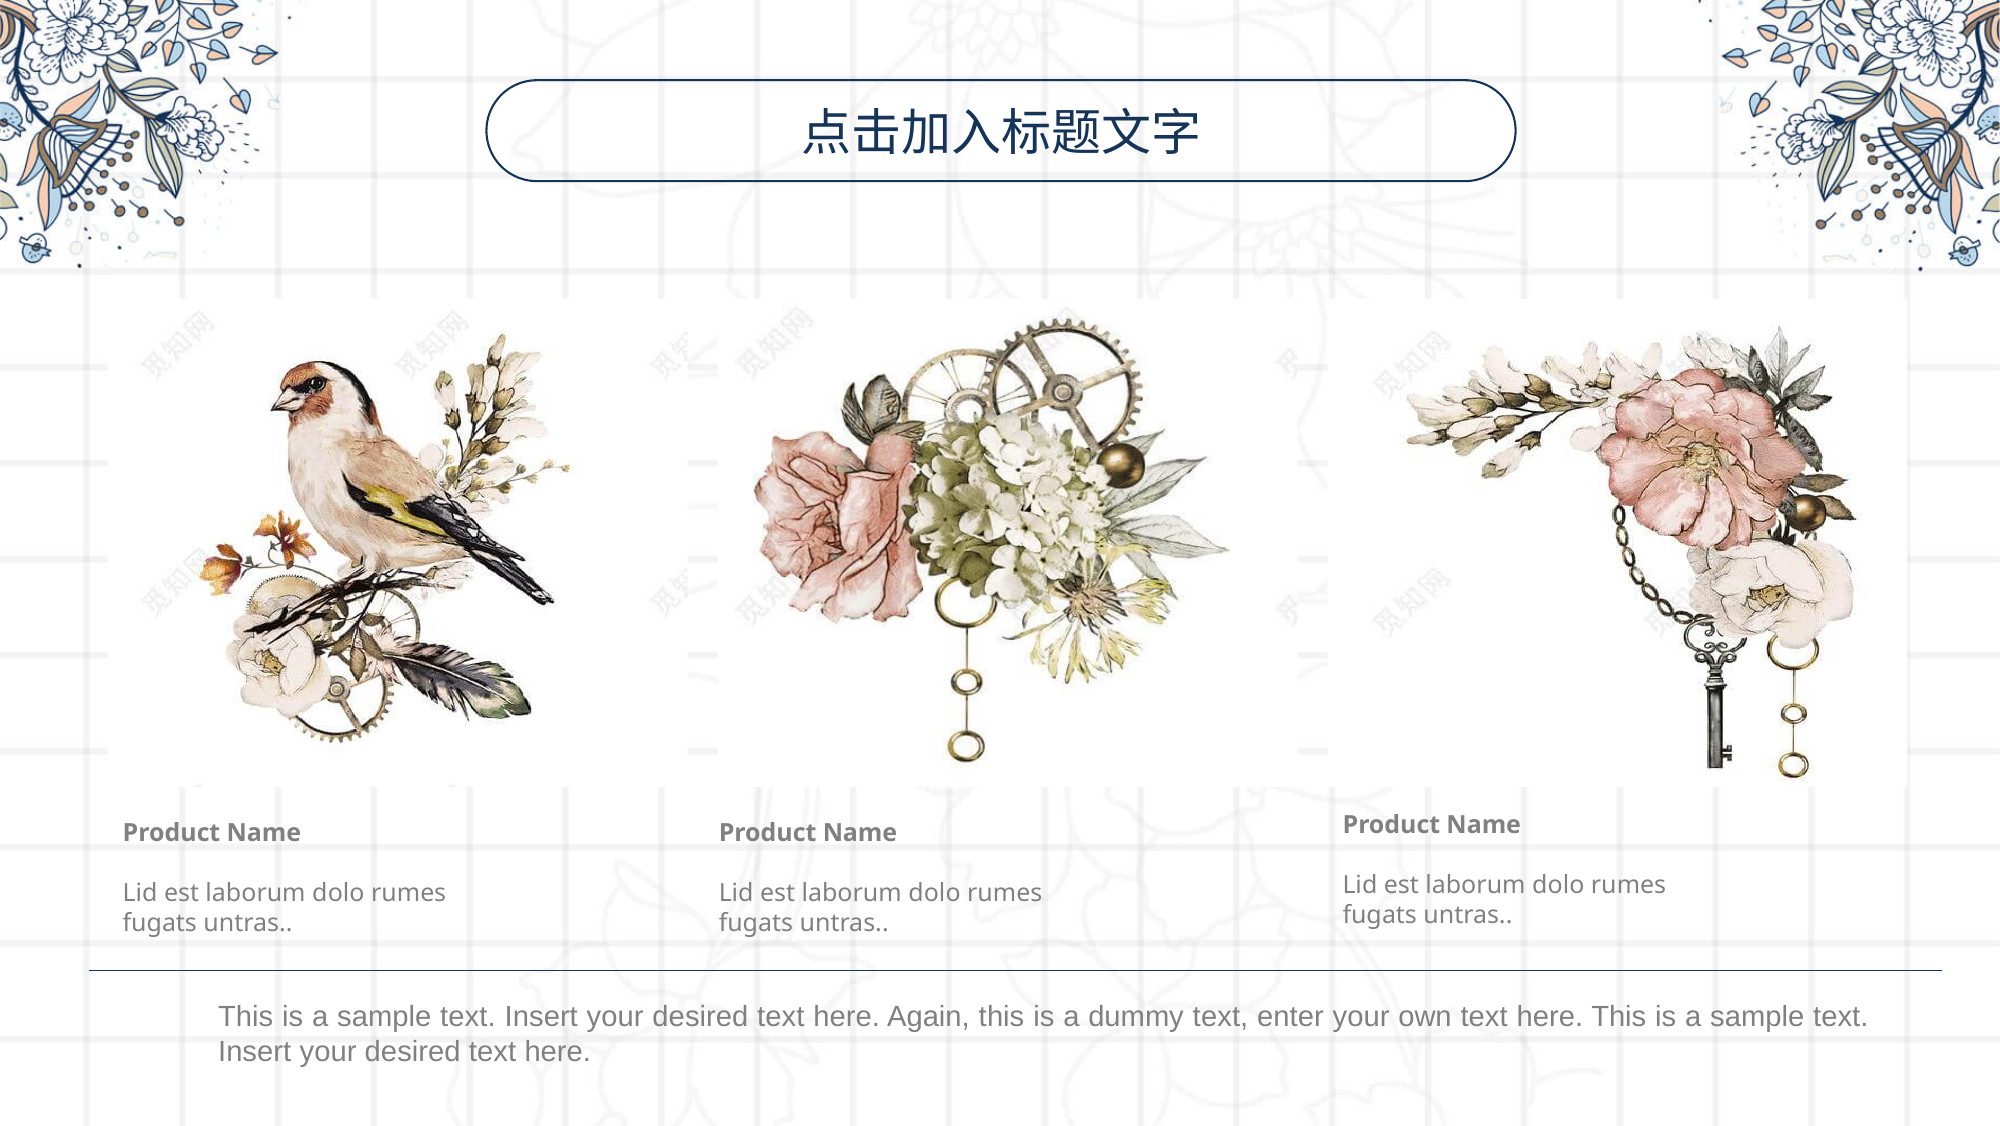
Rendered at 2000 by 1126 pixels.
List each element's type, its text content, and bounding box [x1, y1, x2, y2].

text_box Product Name Lid est laborum dolo rumes fugats untras.. [703, 808, 1077, 944]
text_box Product Name Lid est laborum dolo rumes fugats untras.. [108, 808, 481, 944]
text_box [428, 79, 1574, 182]
text_box This is a sample text. Insert your desired text here. Again, this is a dummy text, enter your own text here. This is a sample text. Insert your desired text here. [203, 997, 1887, 1126]
text_box [1326, 298, 1909, 789]
text_box [106, 298, 690, 789]
picture [0, 0, 2000, 1126]
text_box Product Name Lid est laborum dolo rumes fugats untras.. [1327, 801, 1701, 936]
text_box [716, 298, 1300, 789]
